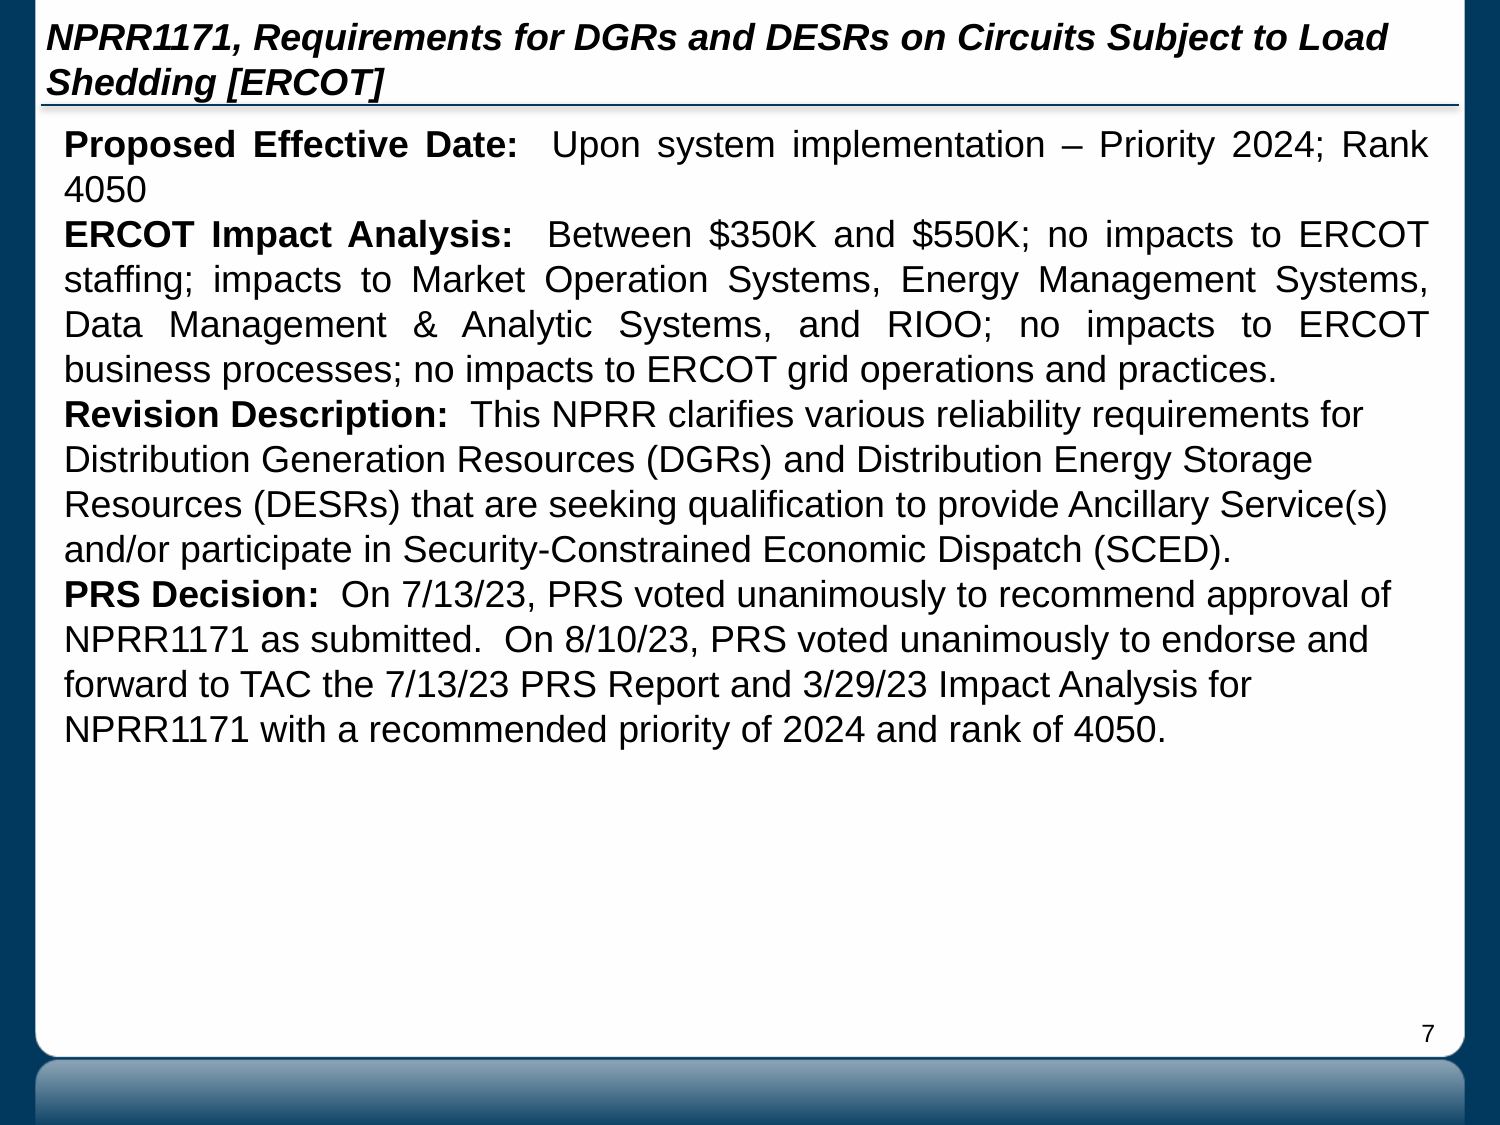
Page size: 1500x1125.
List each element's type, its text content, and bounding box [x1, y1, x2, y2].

picture [35, 0, 1465, 1125]
title NPRR1171, Requirements for DGRs and DESRs on Circuits Subject to Load Shedding [ERCOT] [31, 20, 1464, 97]
text_box Proposed Effective Date: Upon system implementation – Priority 2024; Rank 4050 ERCOT Impact Analysis: Between $350K and $550K; no impacts to ERCOT staffing; impacts to Market Operation Systems, Energy Management Systems, Data Management & Analytic Systems, and RIOO; no impacts to ERCOT business processes; no impacts to ERCOT grid operations and practices. Revision Description: This NPRR clarifies various reliability requirements for Distribution Generation Resources (DGRs) and Distribution Energy Storage Resources (DESRs) that are seeking qualification to provide Ancillary Service(s) and/or participate in Security-Constrained Economic Dispatch (SCED). PRS Decision: On 7/13/23, PRS voted unanimously to recommend approval of NPRR1171 as submitted. On 8/10/23, PRS voted unanimously to endorse and forward to TAC the 7/13/23 PRS Report and 3/29/23 Impact Analysis for NPRR1171 with a recommended priority of 2024 and rank of 4050. [11, 112, 1444, 758]
